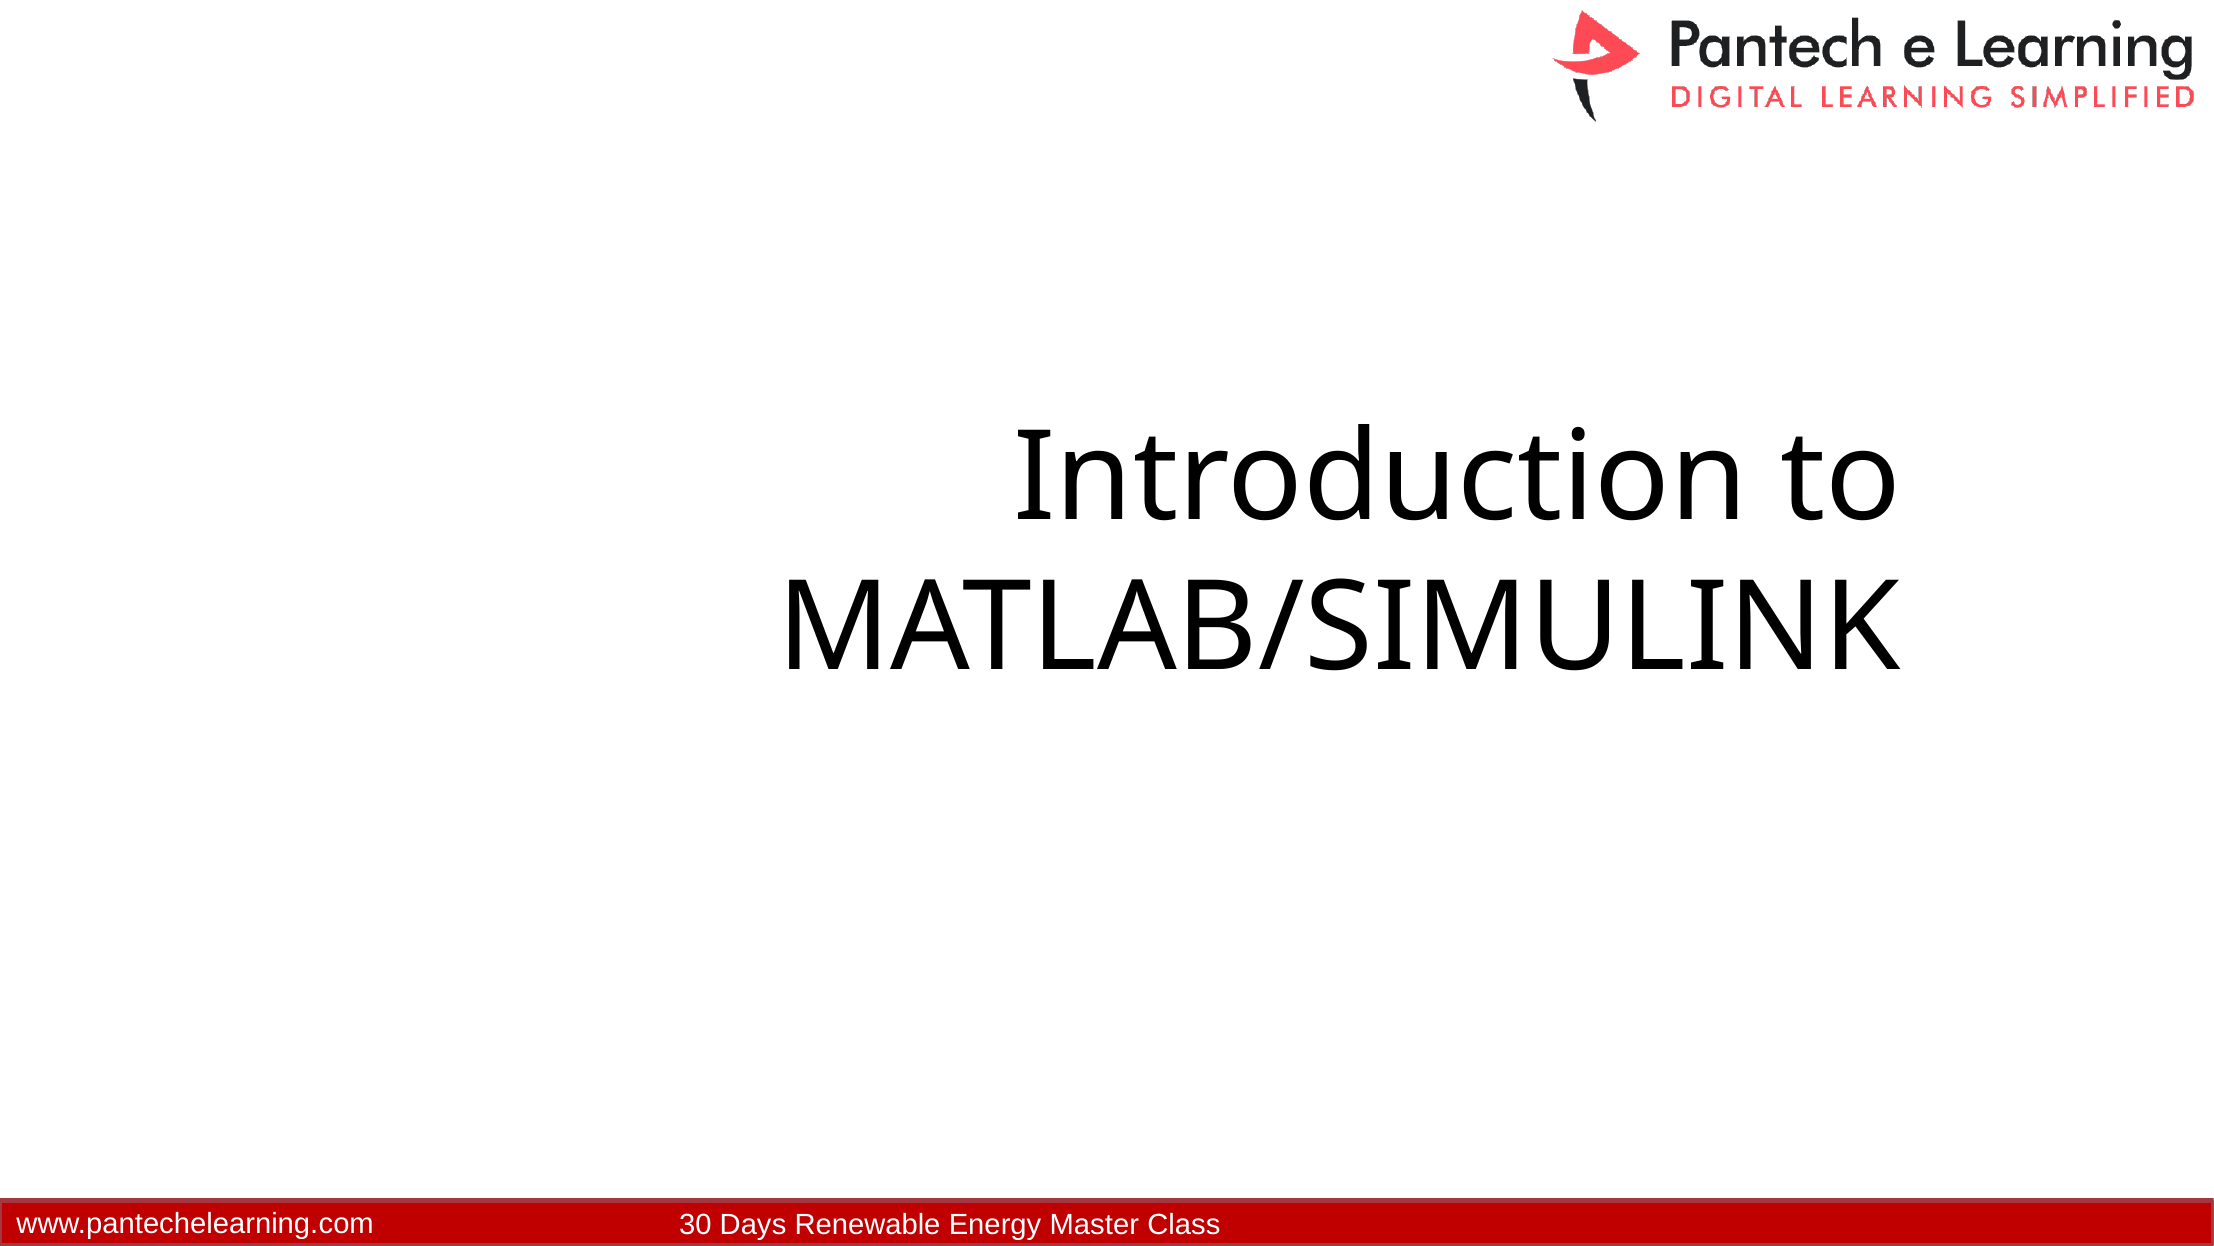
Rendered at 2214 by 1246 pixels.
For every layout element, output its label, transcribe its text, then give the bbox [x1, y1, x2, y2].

subtitle Introduction to MATLAB/SIMULINK [192, 365, 1917, 724]
picture [1522, 0, 2214, 175]
